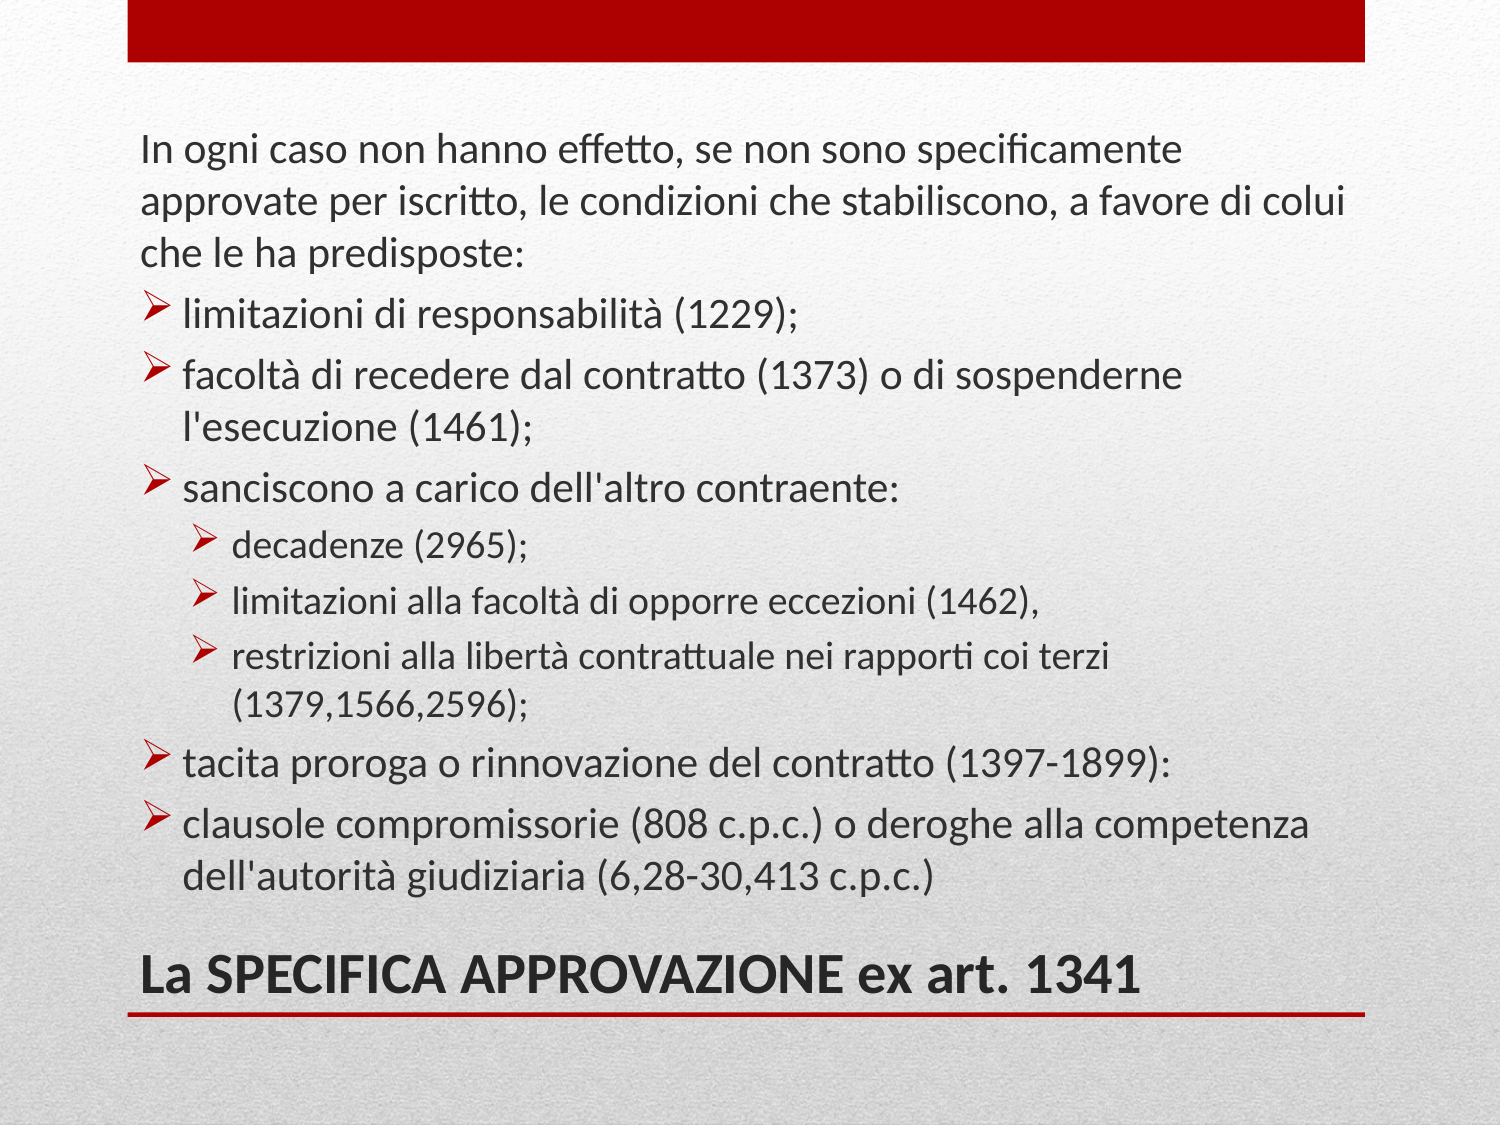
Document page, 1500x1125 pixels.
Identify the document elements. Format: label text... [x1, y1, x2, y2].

list In ogni caso non hanno effetto, se non sono specificamente approvate per iscritto, le condizioni che stabiliscono, a favore di colui che le ha predisposte: limitazioni di responsabilità (1229); facoltà di recedere dal contratto (1373) o di sospenderne l'esecuzione (1461); sanciscono a carico dell'altro contraente: decadenze (2965); limitazioni alla facoltà di opporre eccezioni (1462), restrizioni alla libertà contrattuale nei rapporti coi terzi (1379,1566,2596); tacita proroga o rinnovazione del contratto (1397-1899): clausole compromissorie (808 c.p.c.) o deroghe alla competenza dell'autorità giudiziaria (6,28-30,413 c.p.c.) [125, 112, 1363, 914]
title La SPECIFICA APPROVAZIONE ex art. 1341 [125, 914, 1238, 1013]
